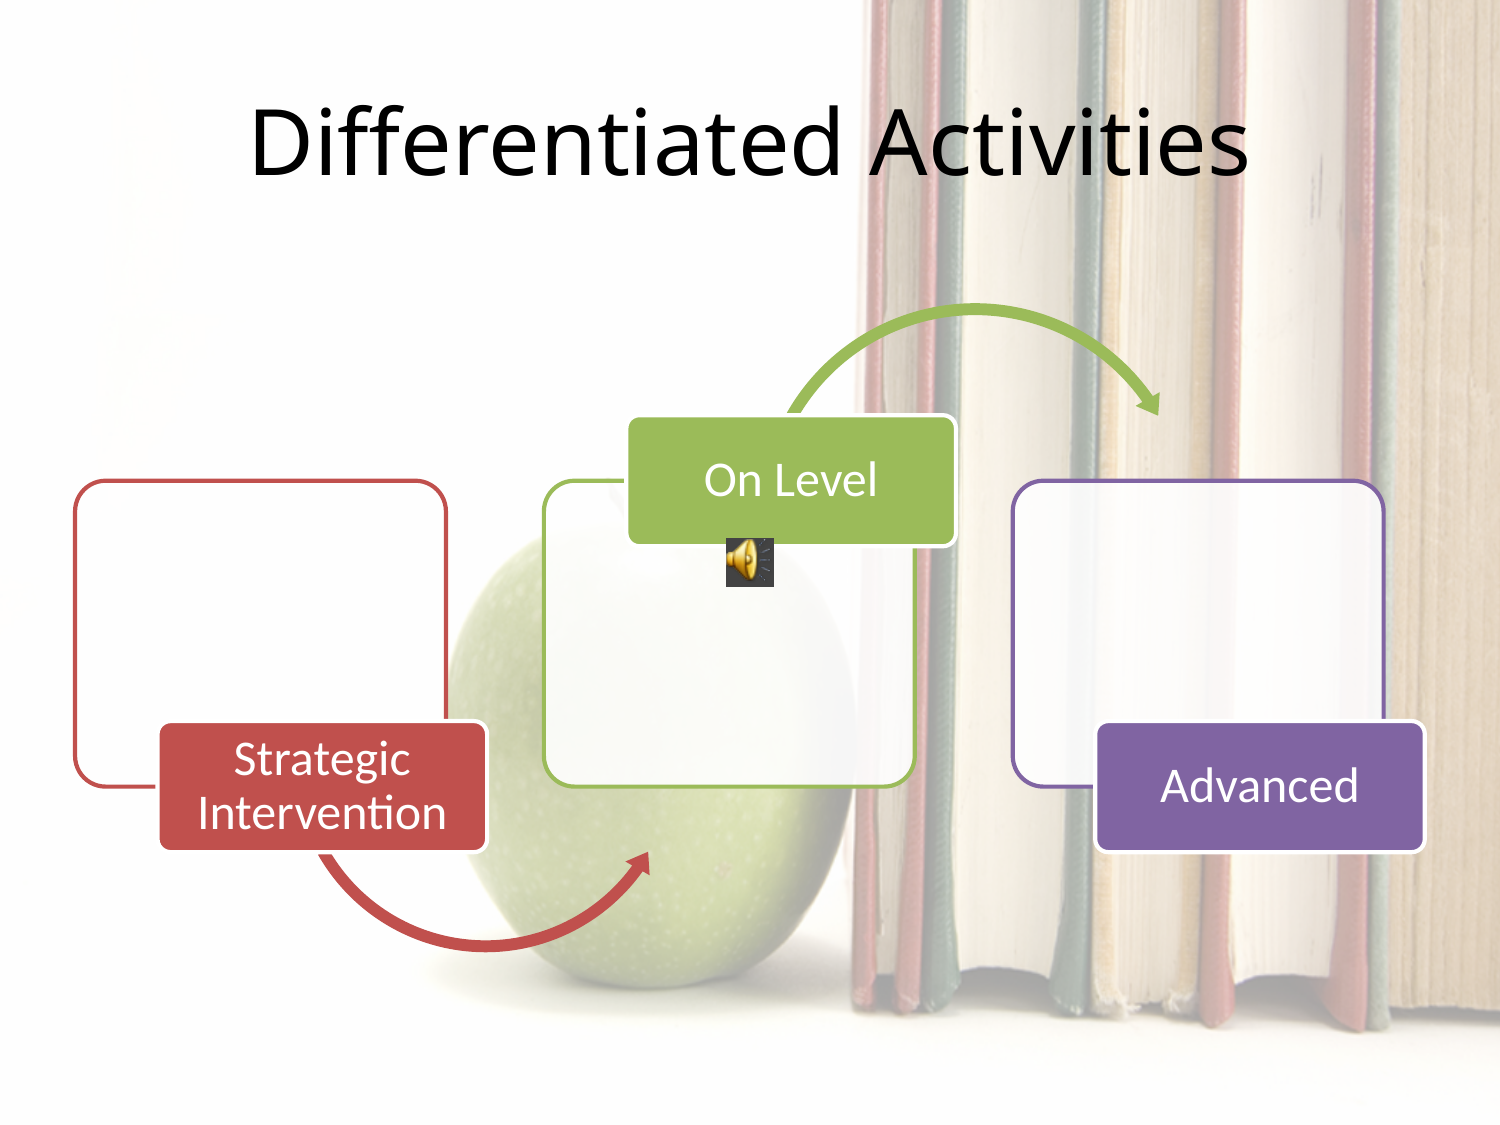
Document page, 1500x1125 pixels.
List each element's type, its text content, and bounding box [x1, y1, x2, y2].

picture [724, 537, 776, 588]
title Differentiated Activities [74, 44, 1426, 233]
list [74, 262, 1426, 1006]
